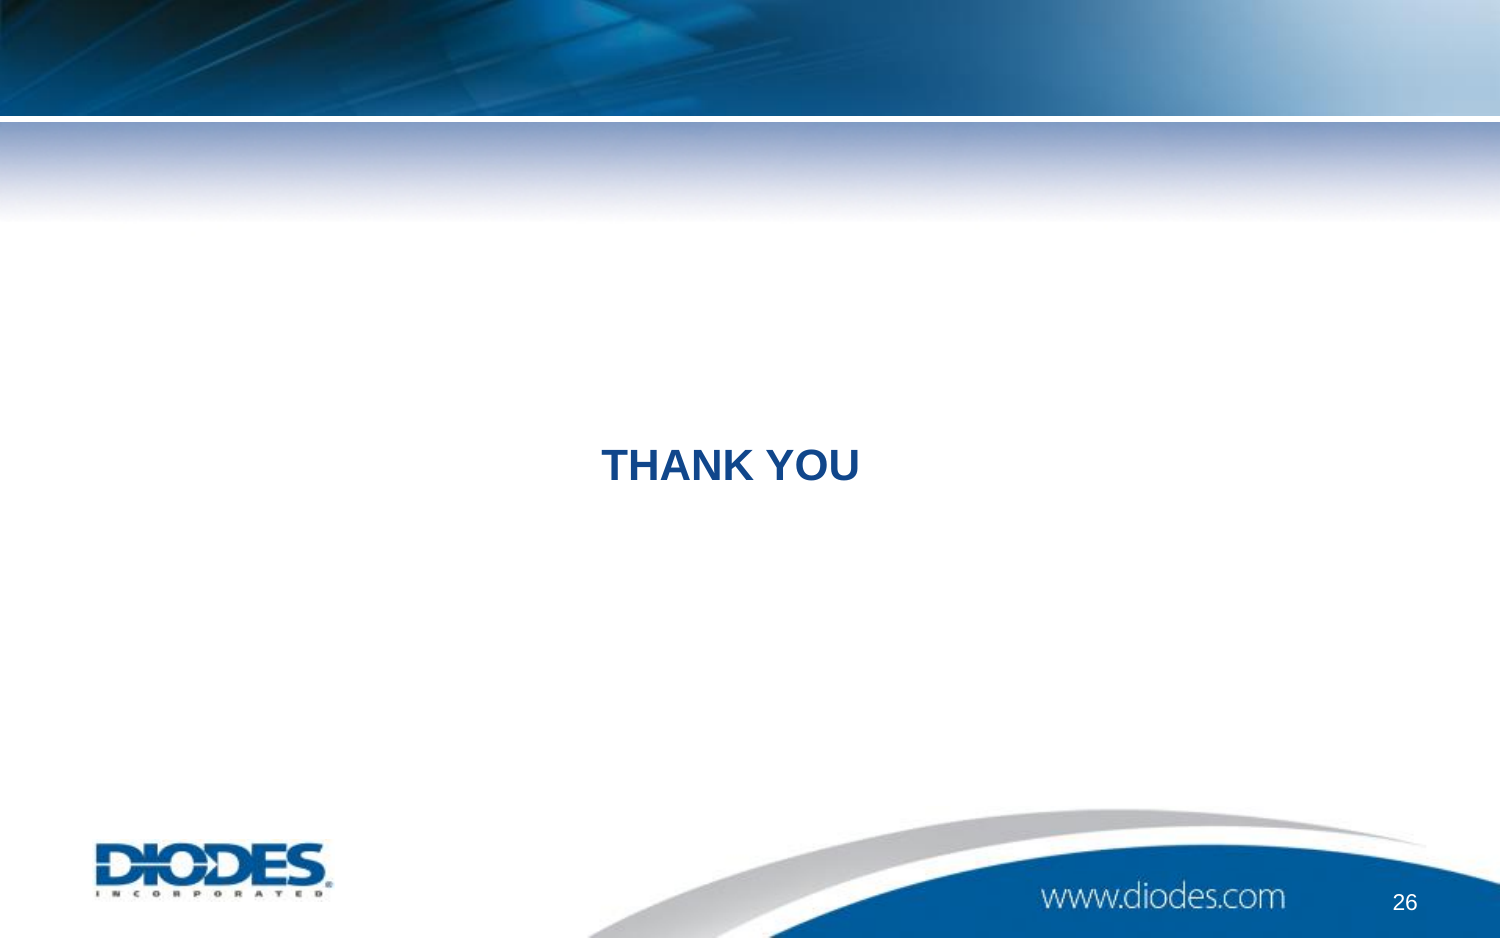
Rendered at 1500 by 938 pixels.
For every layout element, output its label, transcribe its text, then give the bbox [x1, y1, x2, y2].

picture [0, 0, 1500, 116]
picture [575, 806, 1500, 938]
slide_number 26 [1373, 879, 1432, 924]
picture [0, 122, 1500, 238]
picture [92, 839, 335, 902]
list THANK YOU [399, 403, 1063, 491]
